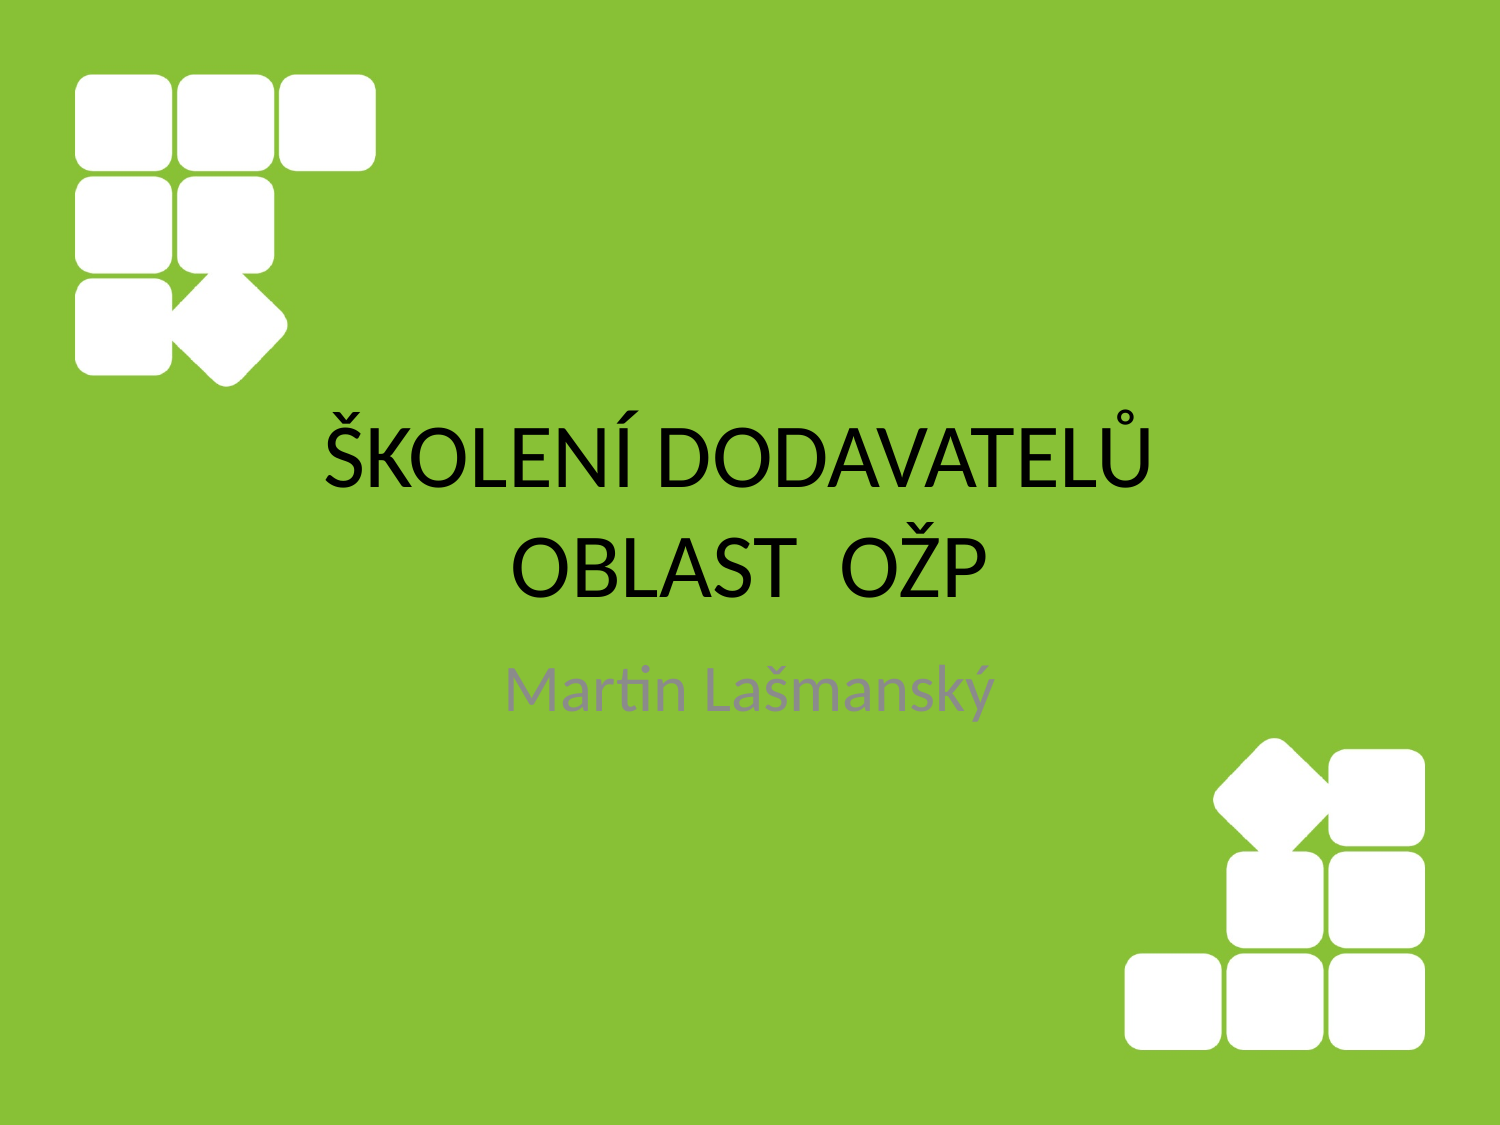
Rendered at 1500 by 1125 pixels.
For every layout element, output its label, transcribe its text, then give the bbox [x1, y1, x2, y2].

subtitle Martin Lašmanský [225, 637, 1275, 925]
picture [0, 0, 1500, 1125]
title ŠKOLENÍ DODAVATELŮ OBLAST OŽP [112, 385, 1388, 627]
